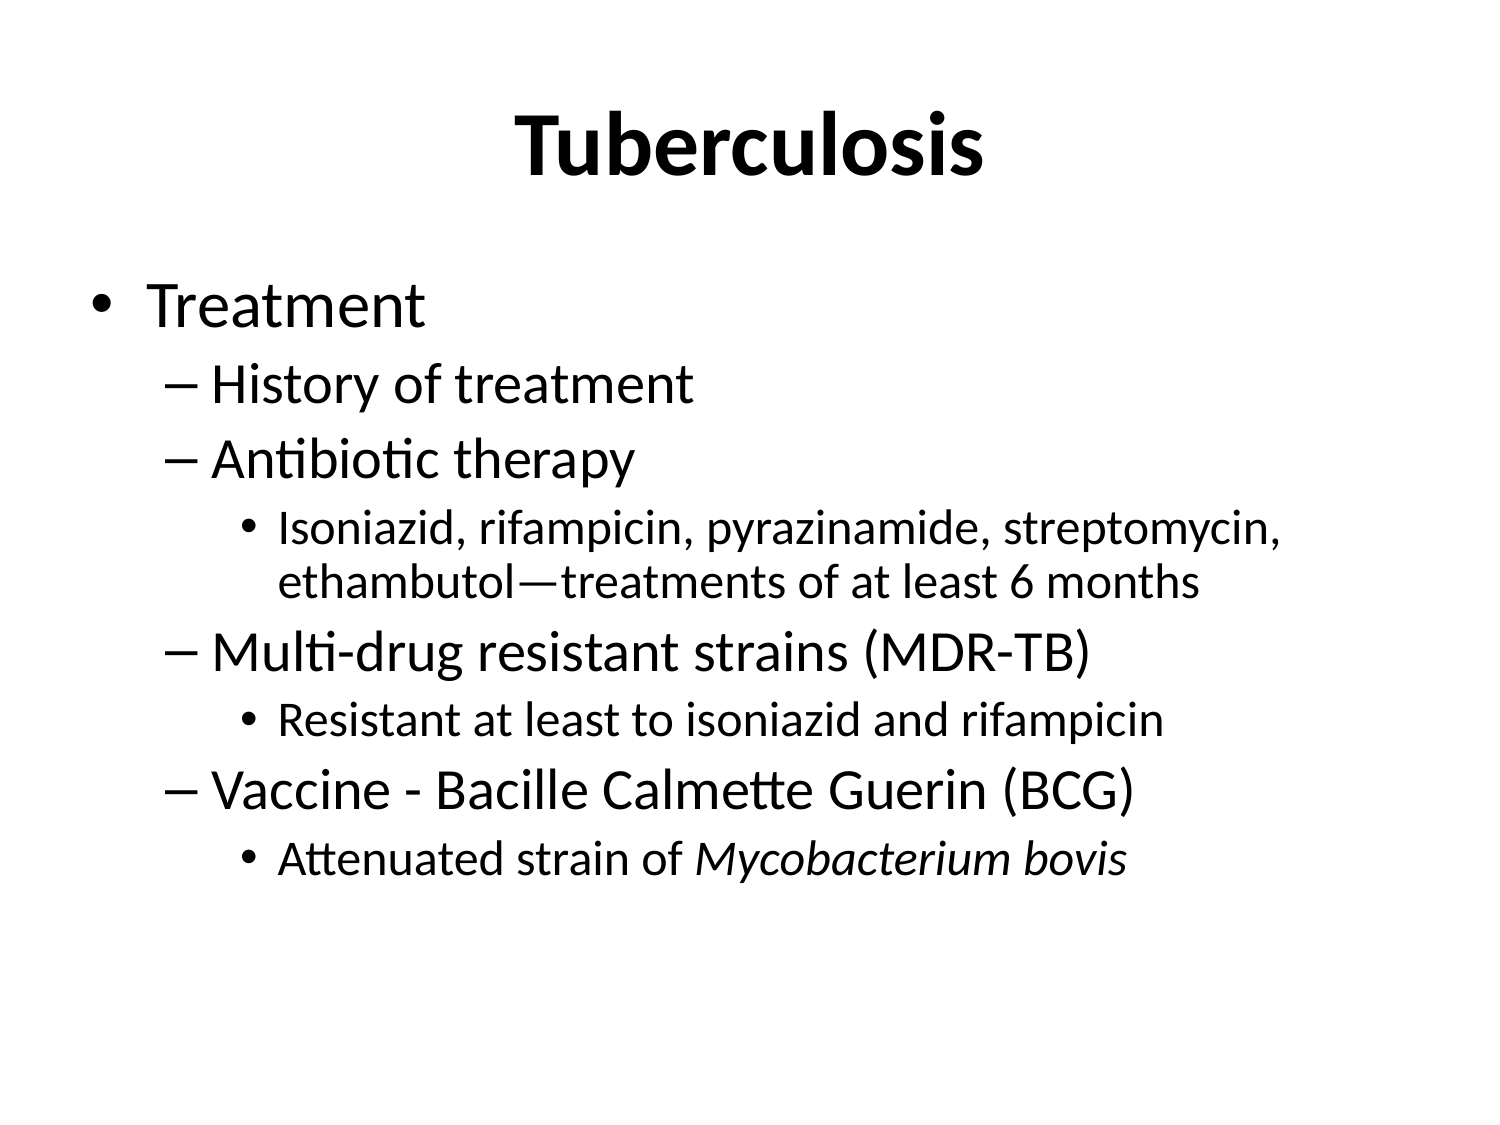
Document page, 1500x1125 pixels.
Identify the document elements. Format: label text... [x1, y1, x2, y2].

title Tuberculosis [75, 45, 1425, 233]
list Treatment History of treatment Antibiotic therapy Isoniazid, rifampicin, pyrazinamide, streptomycin, ethambutol—treatments of at least 6 months Multi-drug resistant strains (MDR-TB) Resistant at least to isoniazid and rifampicin Vaccine - Bacille Calmette Guerin (BCG) Attenuated strain of Mycobacterium bovis [75, 262, 1425, 1005]
